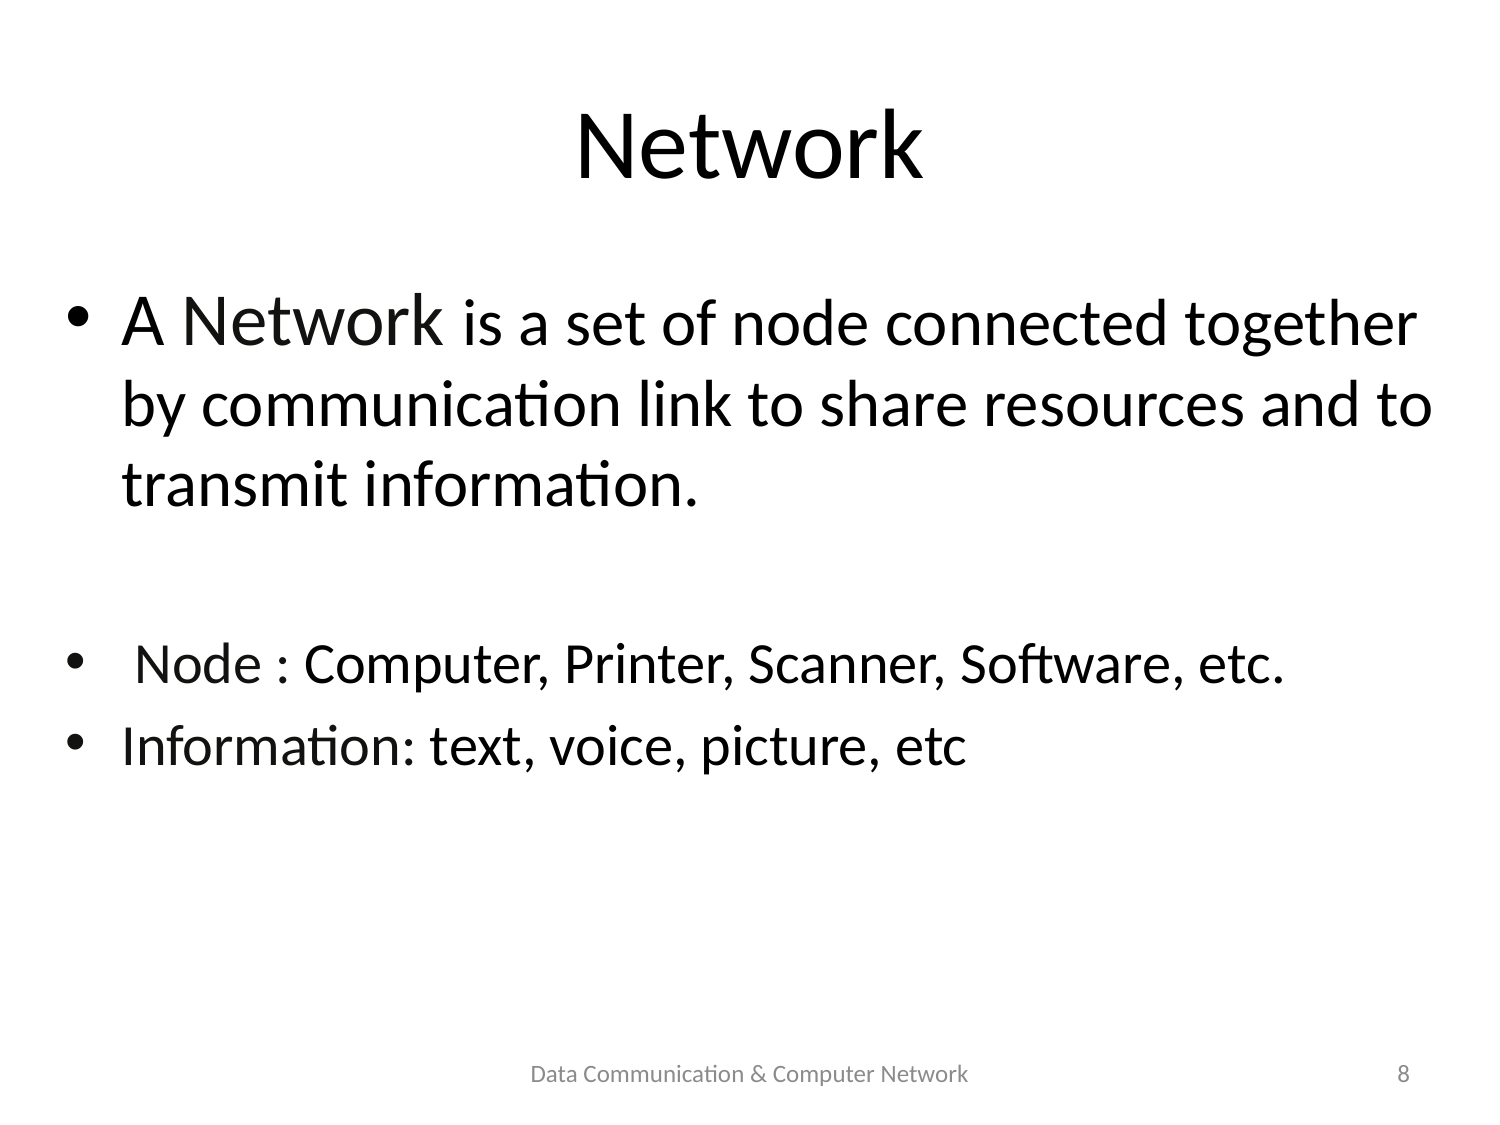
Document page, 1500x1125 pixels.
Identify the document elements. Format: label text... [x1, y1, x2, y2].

list A Network is a set of node connected together by communication link to share resources and to transmit information. Node : Computer, Printer, Scanner, Software, etc. Information: text, voice, picture, etc [50, 262, 1475, 1006]
footer Data Communication & Computer Network [512, 1042, 988, 1103]
slide_number 8 [1074, 1042, 1425, 1103]
title Network [75, 45, 1425, 233]
